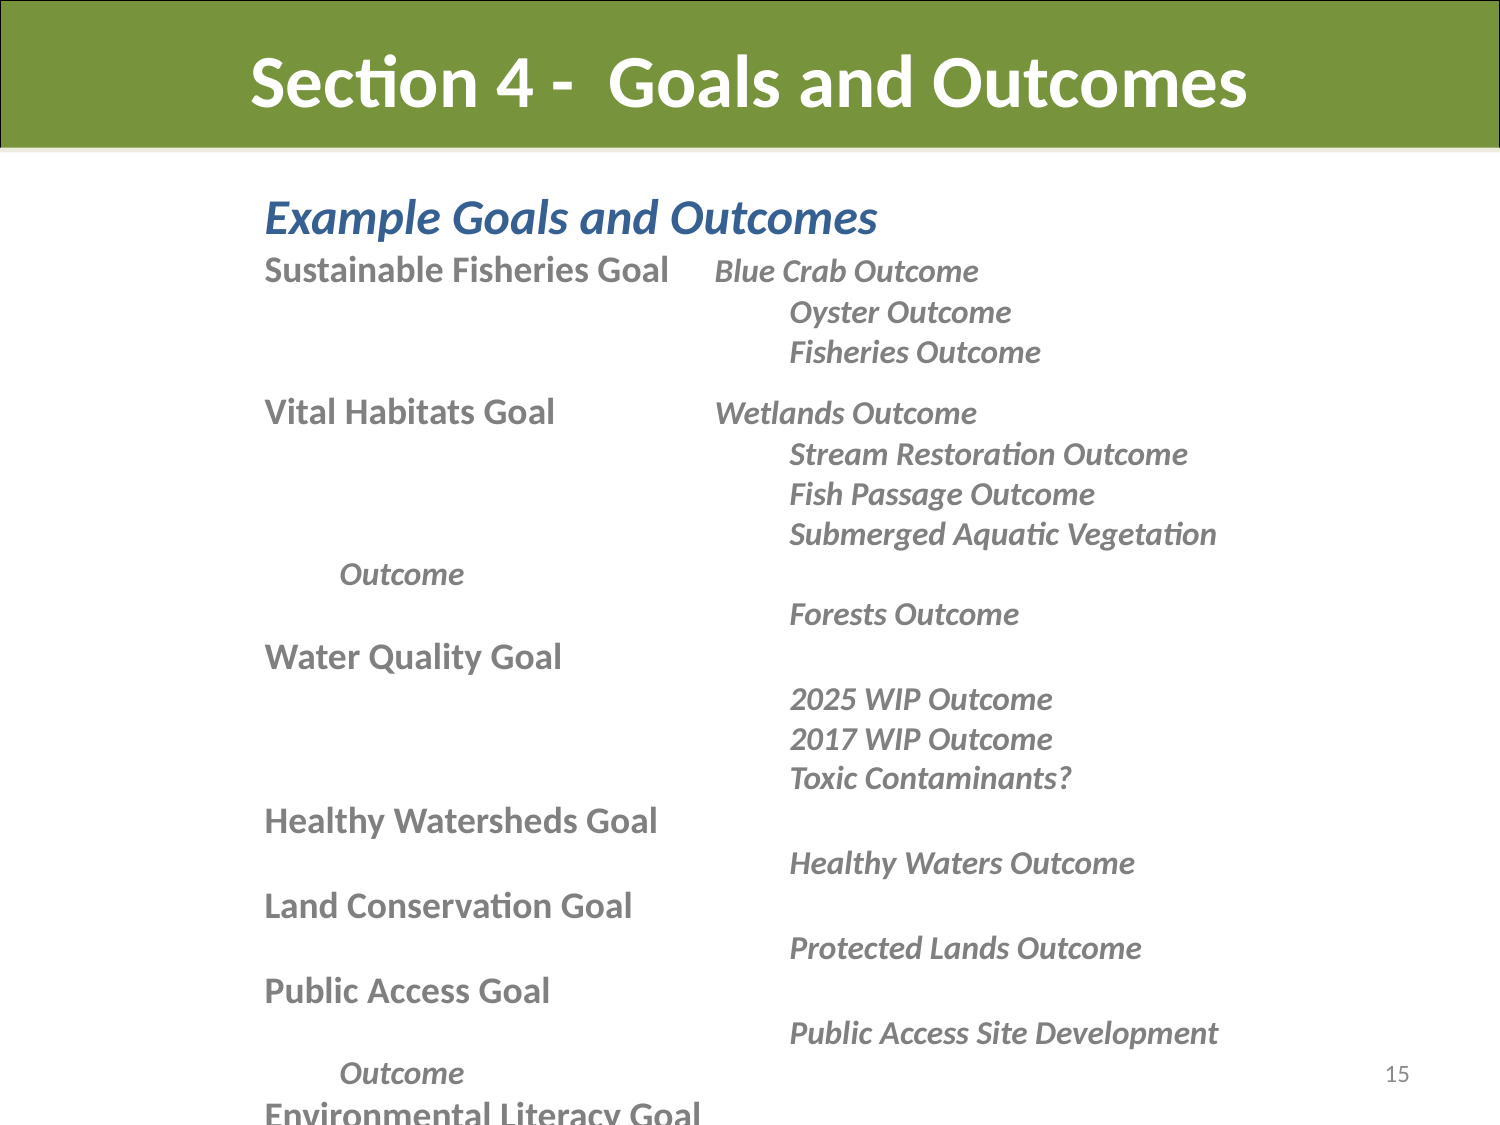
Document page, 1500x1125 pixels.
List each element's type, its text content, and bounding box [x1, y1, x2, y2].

slide_number 15 [1074, 1042, 1425, 1103]
text_box Example Goals and Outcomes Sustainable Fisheries Goal Blue Crab Outcome Oyster Outcome Fisheries Outcome Vital Habitats Goal Wetlands Outcome Stream Restoration Outcome Fish Passage Outcome Submerged Aquatic Vegetation Outcome Forests Outcome Water Quality Goal 2025 WIP Outcome 2017 WIP Outcome Toxic Contaminants? Healthy Watersheds Goal Healthy Waters Outcome Land Conservation Goal Protected Lands Outcome Public Access Goal Public Access Site Development Outcome Environmental Literacy Goal Education Outcome: TBD [249, 162, 1363, 1125]
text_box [0, 0, 1500, 151]
